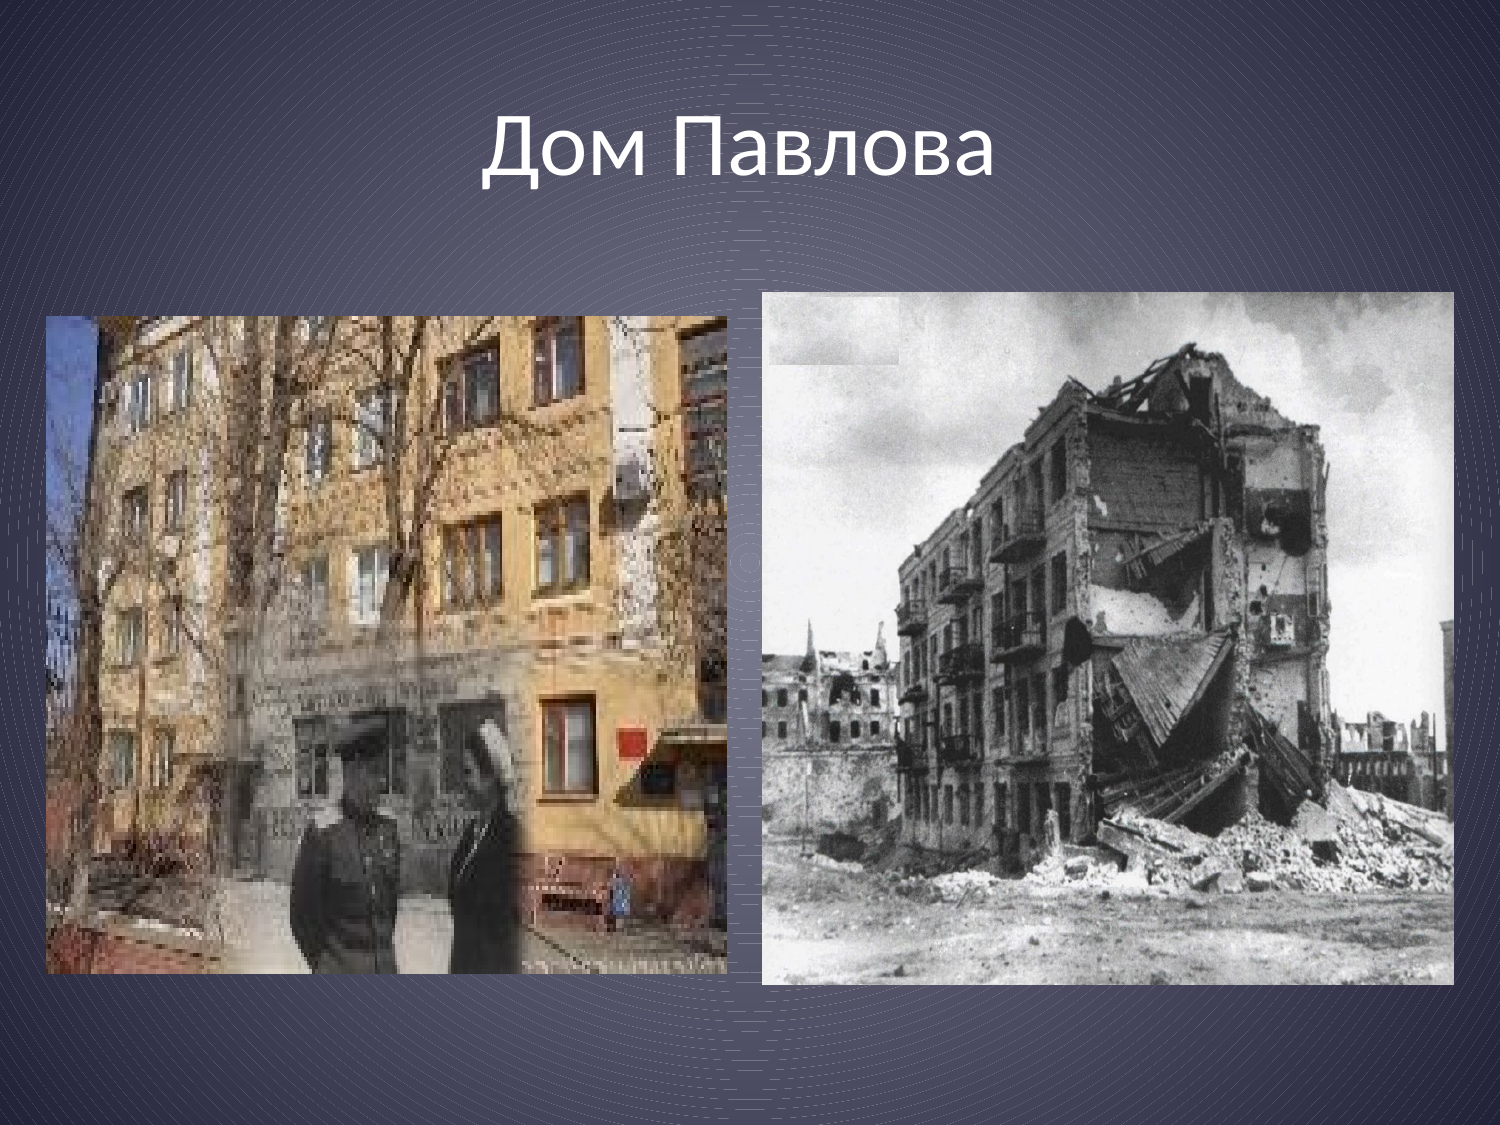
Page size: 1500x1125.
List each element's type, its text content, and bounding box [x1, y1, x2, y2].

title Дом Павлова [75, 45, 1425, 233]
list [762, 292, 1454, 985]
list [46, 316, 727, 974]
